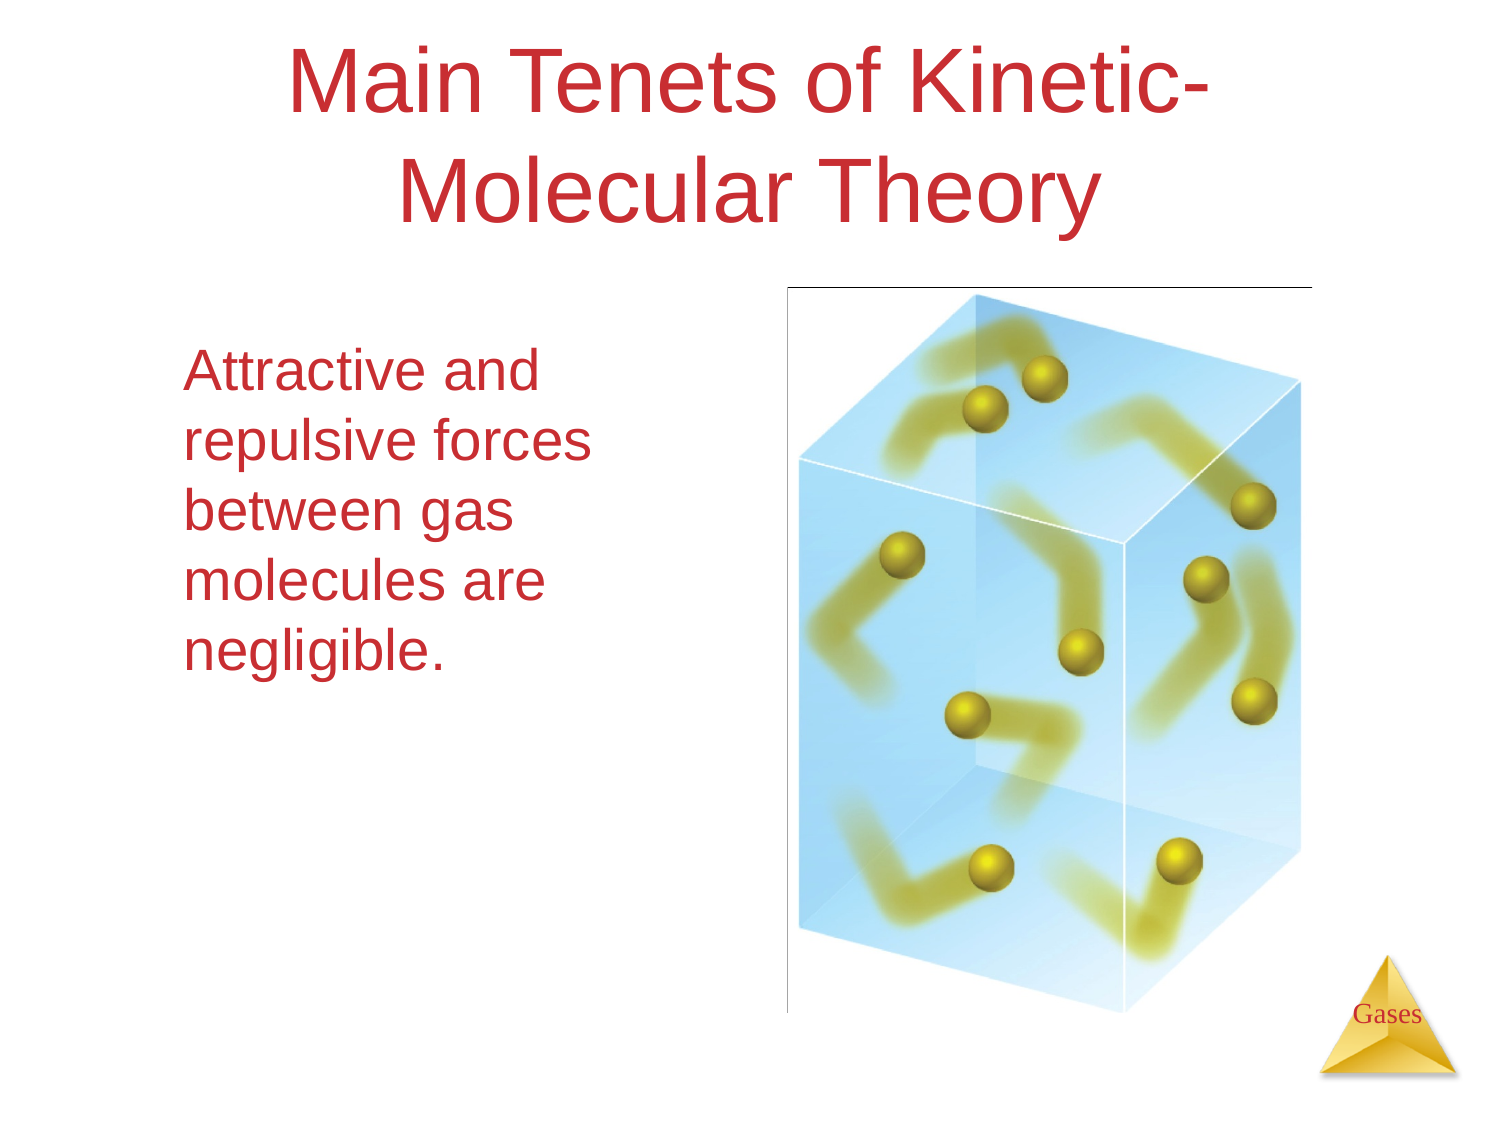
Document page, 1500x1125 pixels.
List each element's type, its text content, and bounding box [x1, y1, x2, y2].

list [787, 287, 1313, 1013]
list Attractive and repulsive forces between gas molecules are negligible. [112, 324, 738, 1001]
title Main Tenets of Kinetic-Molecular Theory [112, 37, 1388, 226]
picture [1275, 899, 1500, 1125]
